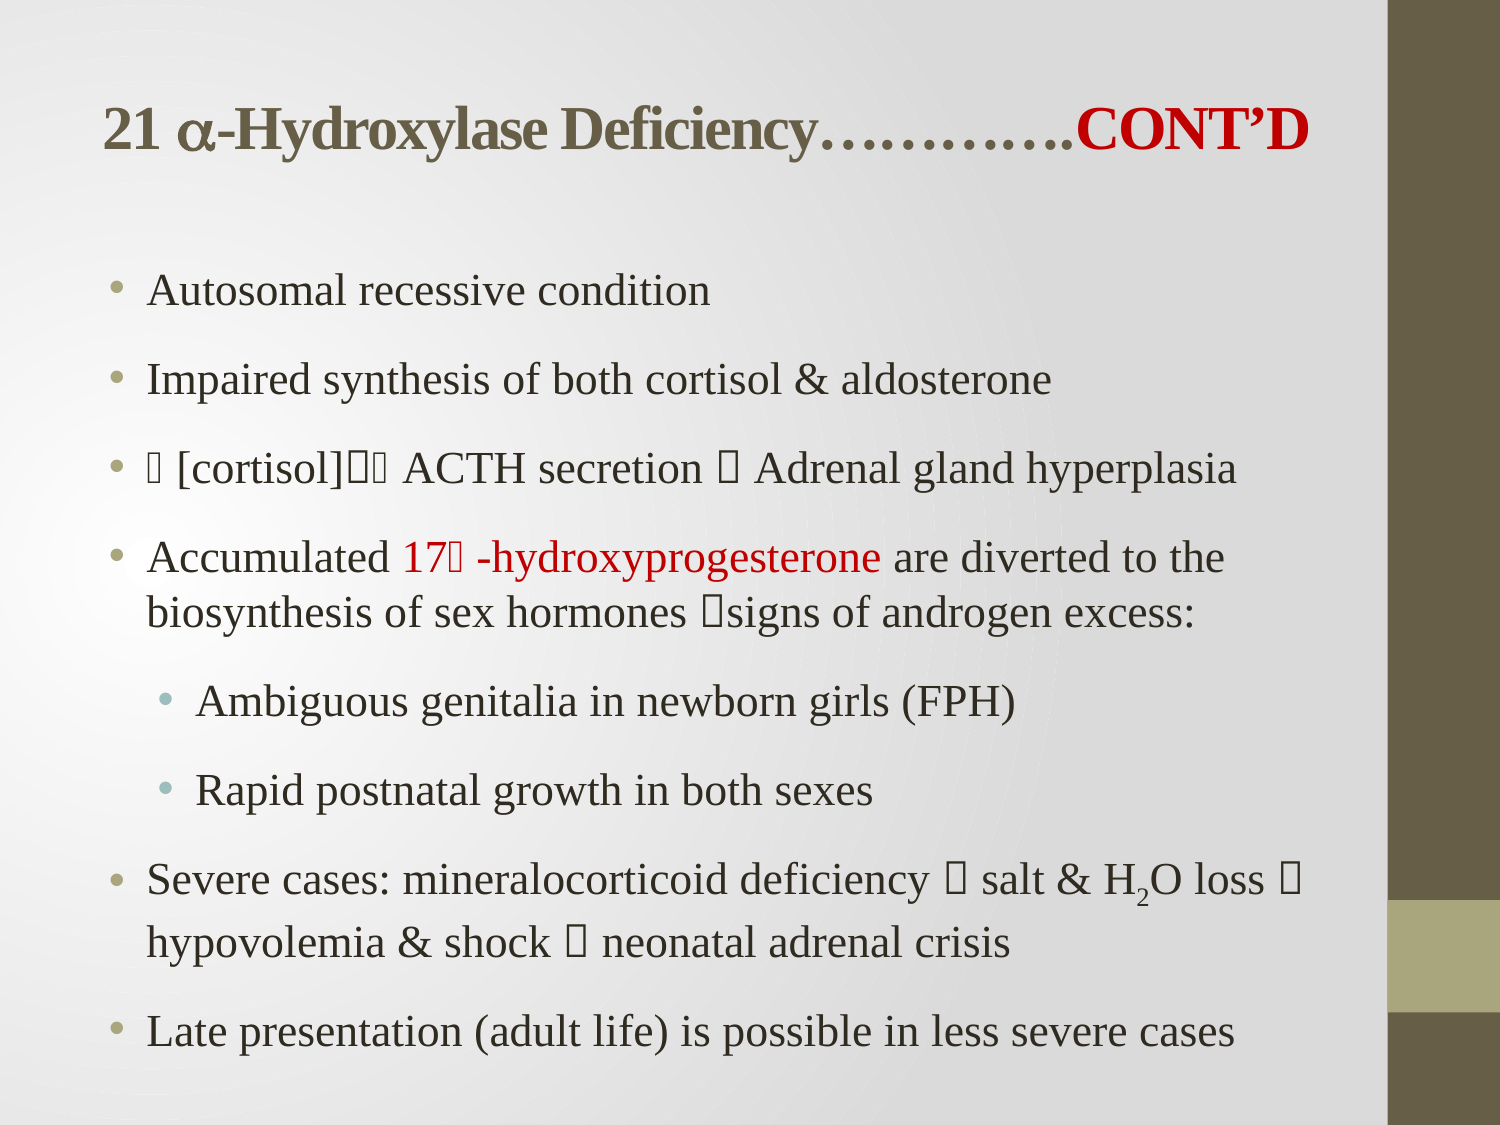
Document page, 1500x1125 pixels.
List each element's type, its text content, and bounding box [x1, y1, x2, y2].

title 21 -Hydroxylase Deficiency………….CONT’D [87, 112, 1388, 213]
list Autosomal recessive condition Impaired synthesis of both cortisol & aldosterone  [cortisol] ACTH secretion  Adrenal gland hyperplasia Accumulated 17-hydroxyprogesterone are diverted to the biosynthesis of sex hormones signs of androgen excess: Ambiguous genitalia in newborn girls (FPH) Rapid postnatal growth in both sexes Severe cases: mineralocorticoid deficiency  salt & H2O loss  hypovolemia & shock  neonatal adrenal crisis Late presentation (adult life) is possible in less severe cases [75, 252, 1475, 1125]
